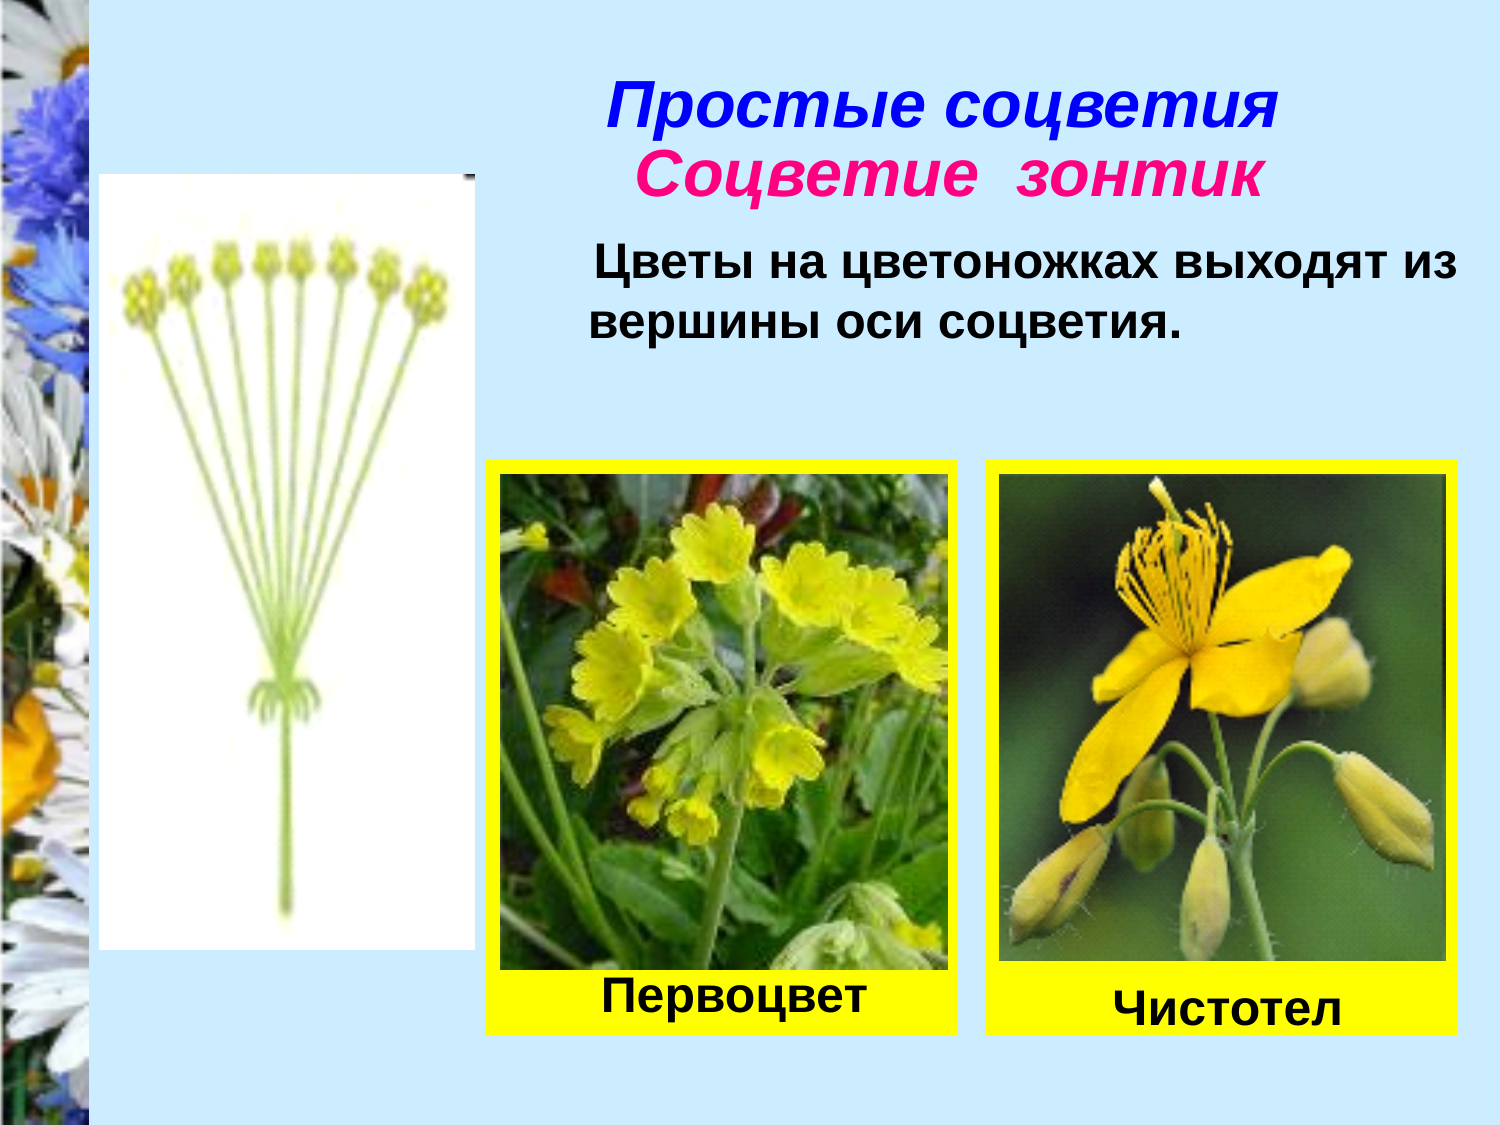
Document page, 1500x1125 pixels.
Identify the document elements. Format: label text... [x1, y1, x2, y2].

picture [99, 174, 476, 951]
text_box Чистотел [1112, 974, 1346, 1035]
picture [0, 0, 89, 1125]
text_box [987, 462, 1456, 1033]
text_box Соцветие зонтик [634, 129, 1265, 210]
text_box [487, 462, 956, 1033]
picture [499, 474, 948, 970]
text_box Простые соцветия [606, 61, 1281, 142]
text_box вершины оси соцветия. [588, 288, 1184, 349]
picture [999, 474, 1446, 961]
text_box Первоцвет [600, 979, 869, 1023]
text_box Цветы на цветоножках выходят из [593, 228, 1473, 289]
